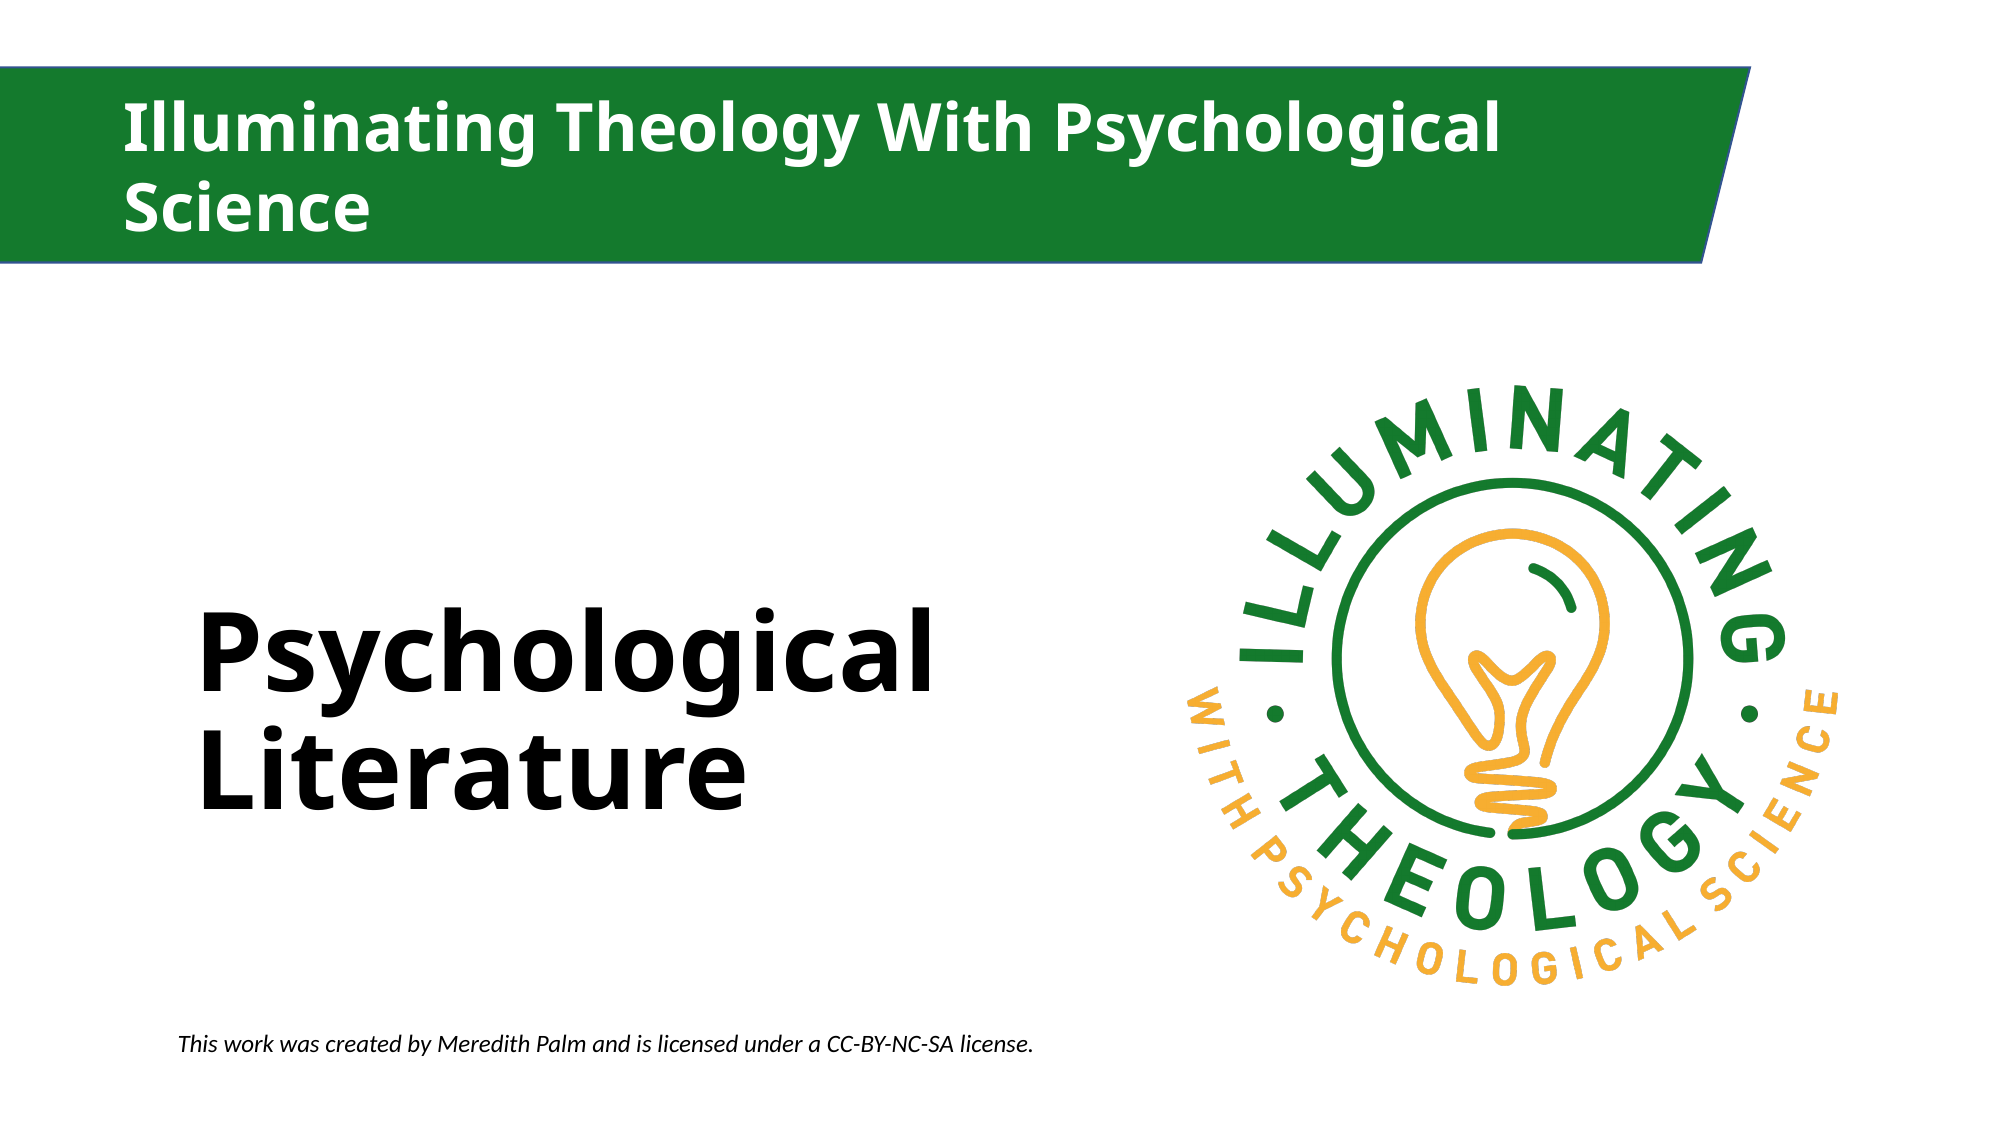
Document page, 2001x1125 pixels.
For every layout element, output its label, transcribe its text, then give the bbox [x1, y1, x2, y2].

text_box Illuminating Theology With Psychological Science [0, 66, 1752, 264]
text_box This work was created by Meredith Palm and is licensed under a CC-BY-NC-SA license. [162, 1020, 1213, 1066]
title Psychological Literature [179, 350, 1154, 842]
picture [1187, 385, 1838, 986]
